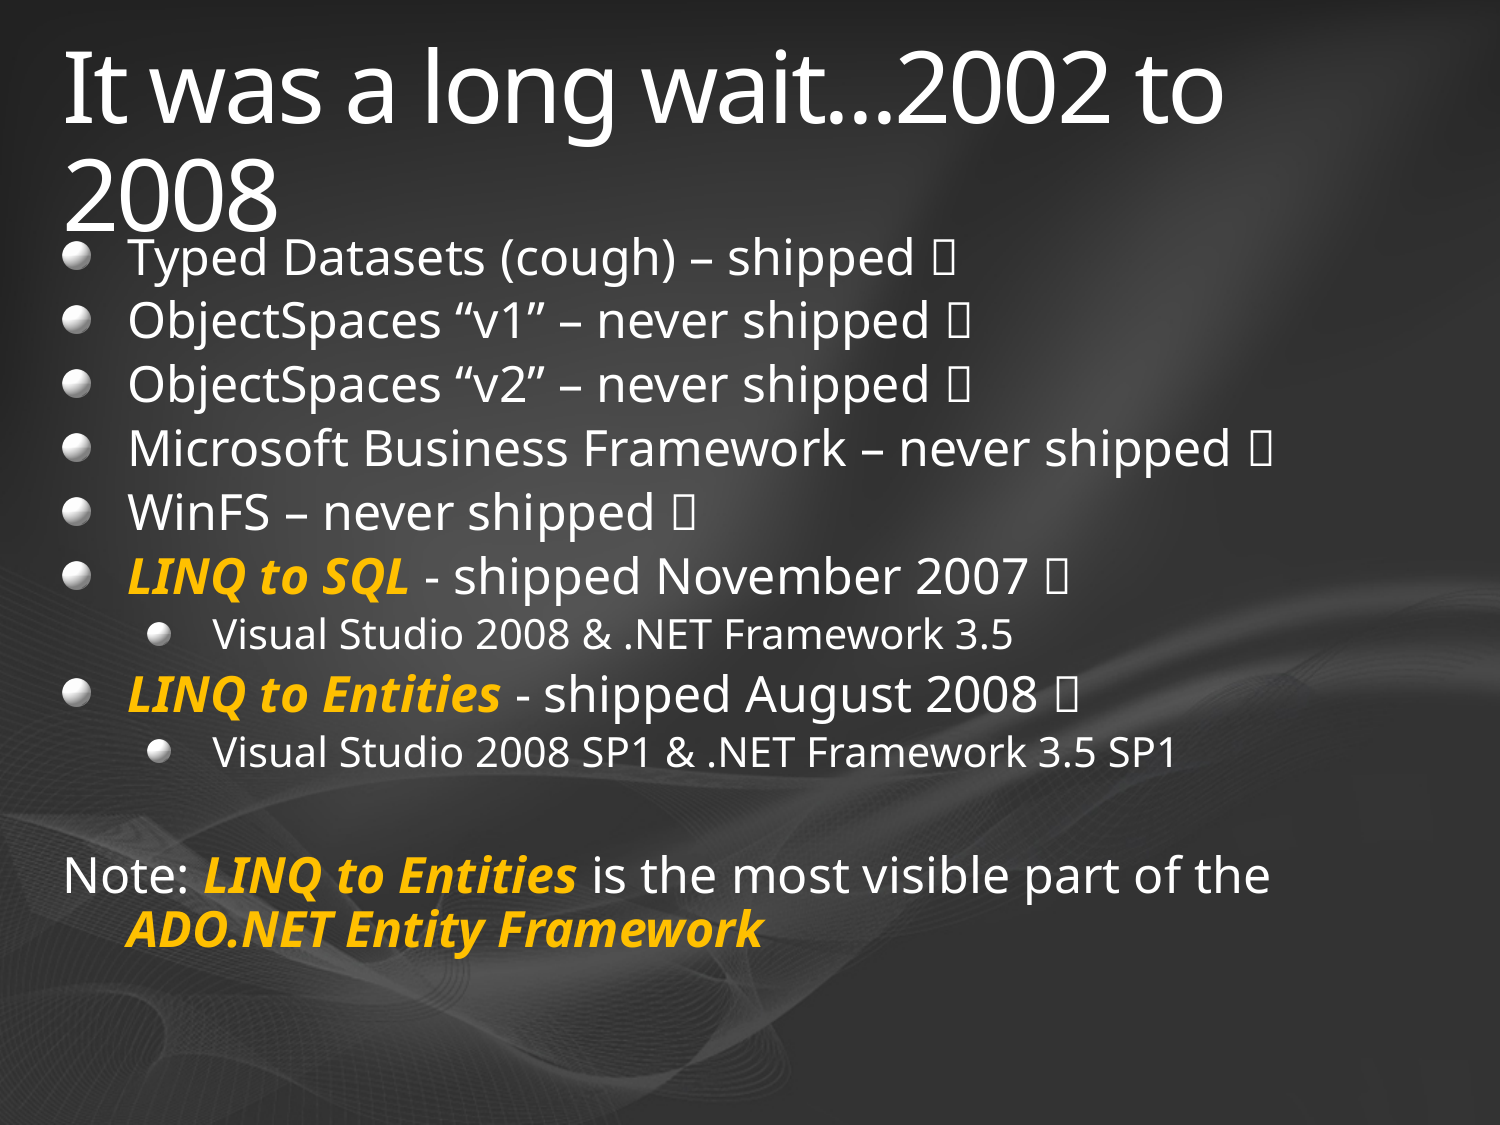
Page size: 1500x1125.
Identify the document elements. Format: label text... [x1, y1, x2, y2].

picture [0, 0, 1500, 1125]
title It was a long wait...2002 to 2008 [62, 37, 1438, 147]
list Typed Datasets (cough) – shipped  ObjectSpaces “v1” – never shipped  ObjectSpaces “v2” – never shipped  Microsoft Business Framework – never shipped  WinFS – never shipped  LINQ to SQL - shipped November 2007  Visual Studio 2008 & .NET Framework 3.5 LINQ to Entities - shipped August 2008  Visual Studio 2008 SP1 & .NET Framework 3.5 SP1 Note: LINQ to Entities is the most visible part of the ADO.NET Entity Framework [62, 231, 1438, 986]
